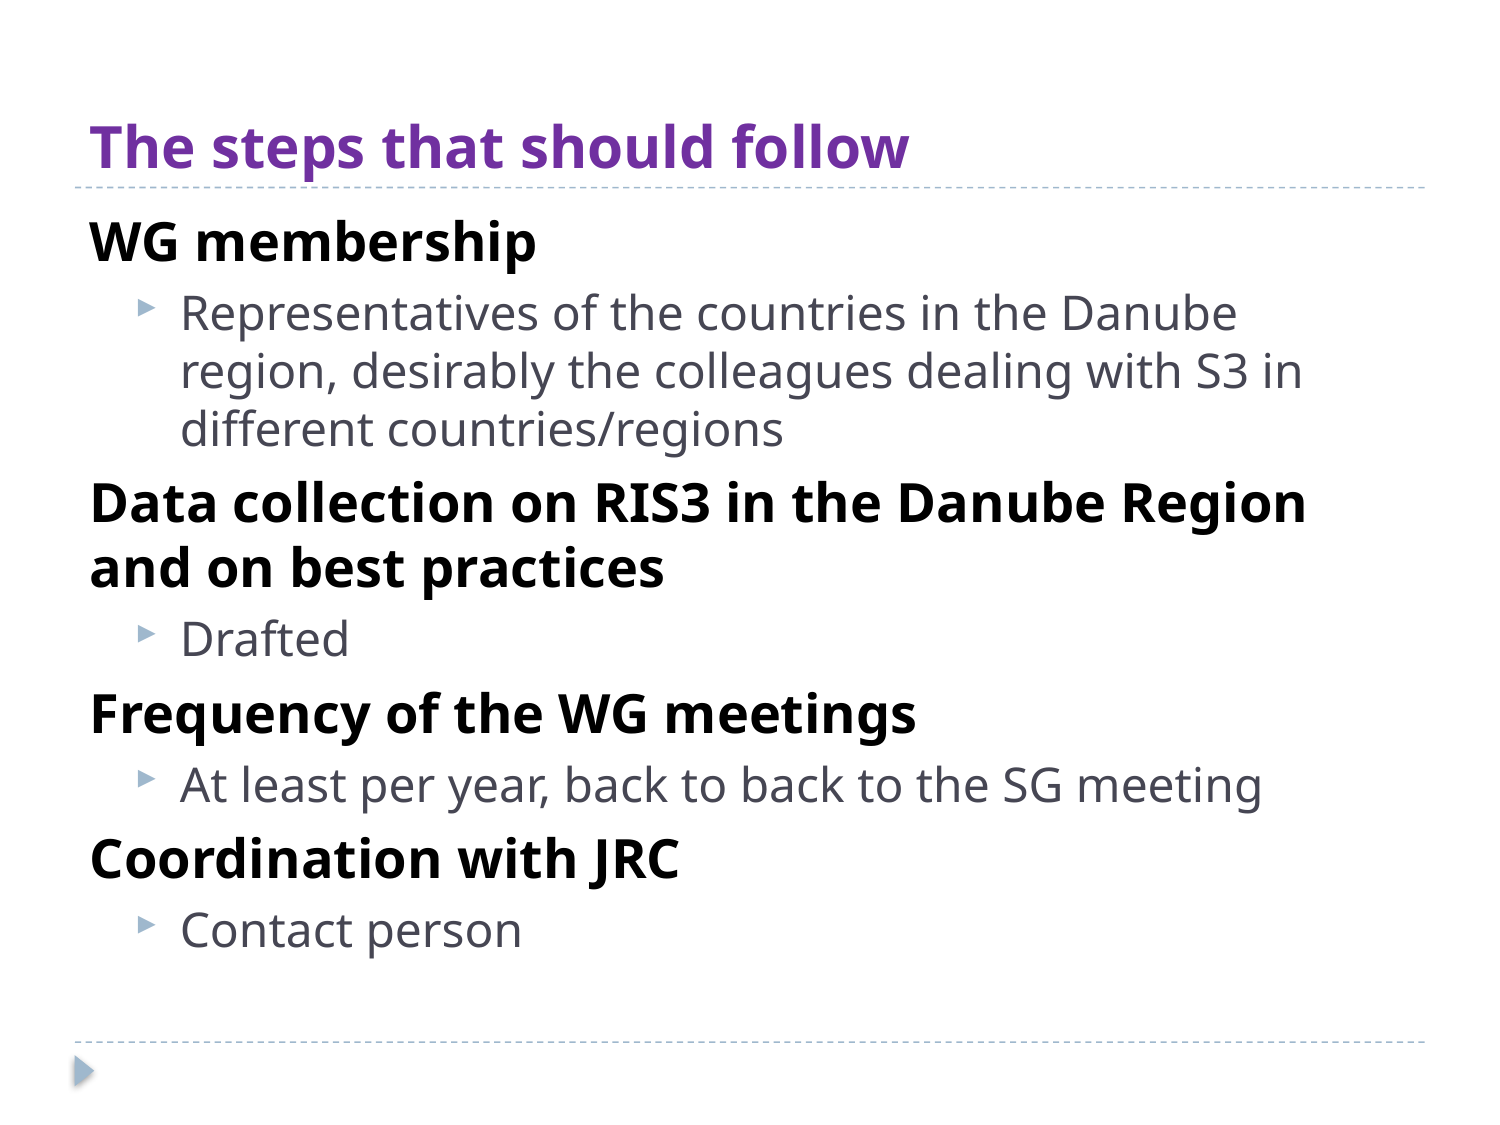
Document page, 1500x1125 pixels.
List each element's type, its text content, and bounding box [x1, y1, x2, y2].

title The steps that should follow [75, 24, 1425, 188]
list WG membership Representatives of the countries in the Danube region, desirably the colleagues dealing with S3 in different countries/regions Data collection on RIS3 in the Danube Region and on best practices Drafted Frequency of the WG meetings At least per year, back to back to the SG meeting Coordination with JRC Contact person [75, 200, 1425, 1010]
